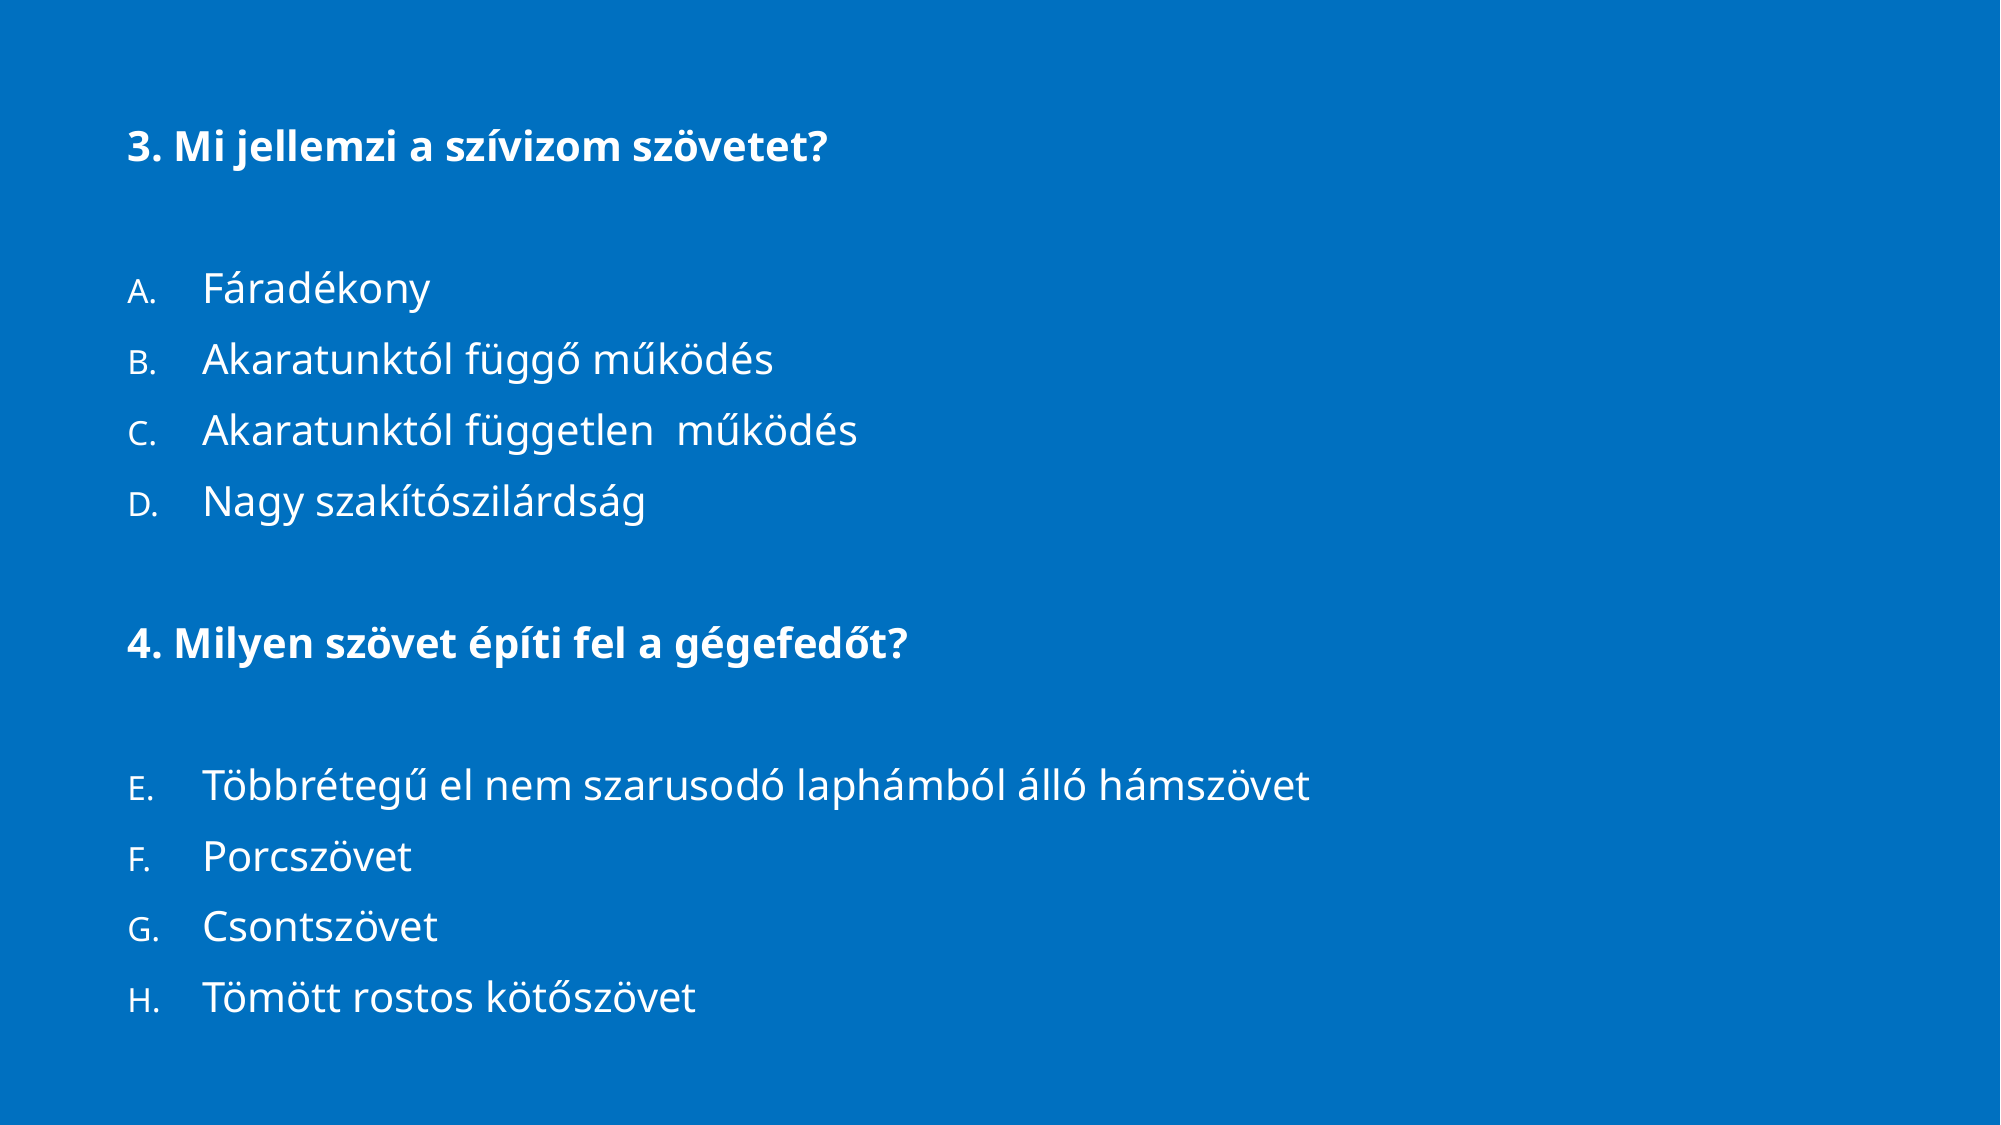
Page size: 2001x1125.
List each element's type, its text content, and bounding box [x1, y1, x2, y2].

list 3. Mi jellemzi a szívizom szövetet? Fáradékony Akaratunktól függő működés Akaratunktól független működés Nagy szakítószilárdság 4. Milyen szövet építi fel a gégefedőt? Többrétegű el nem szarusodó laphámból álló hámszövet Porcszövet Csontszövet Tömött rostos kötőszövet [112, 112, 1513, 1055]
